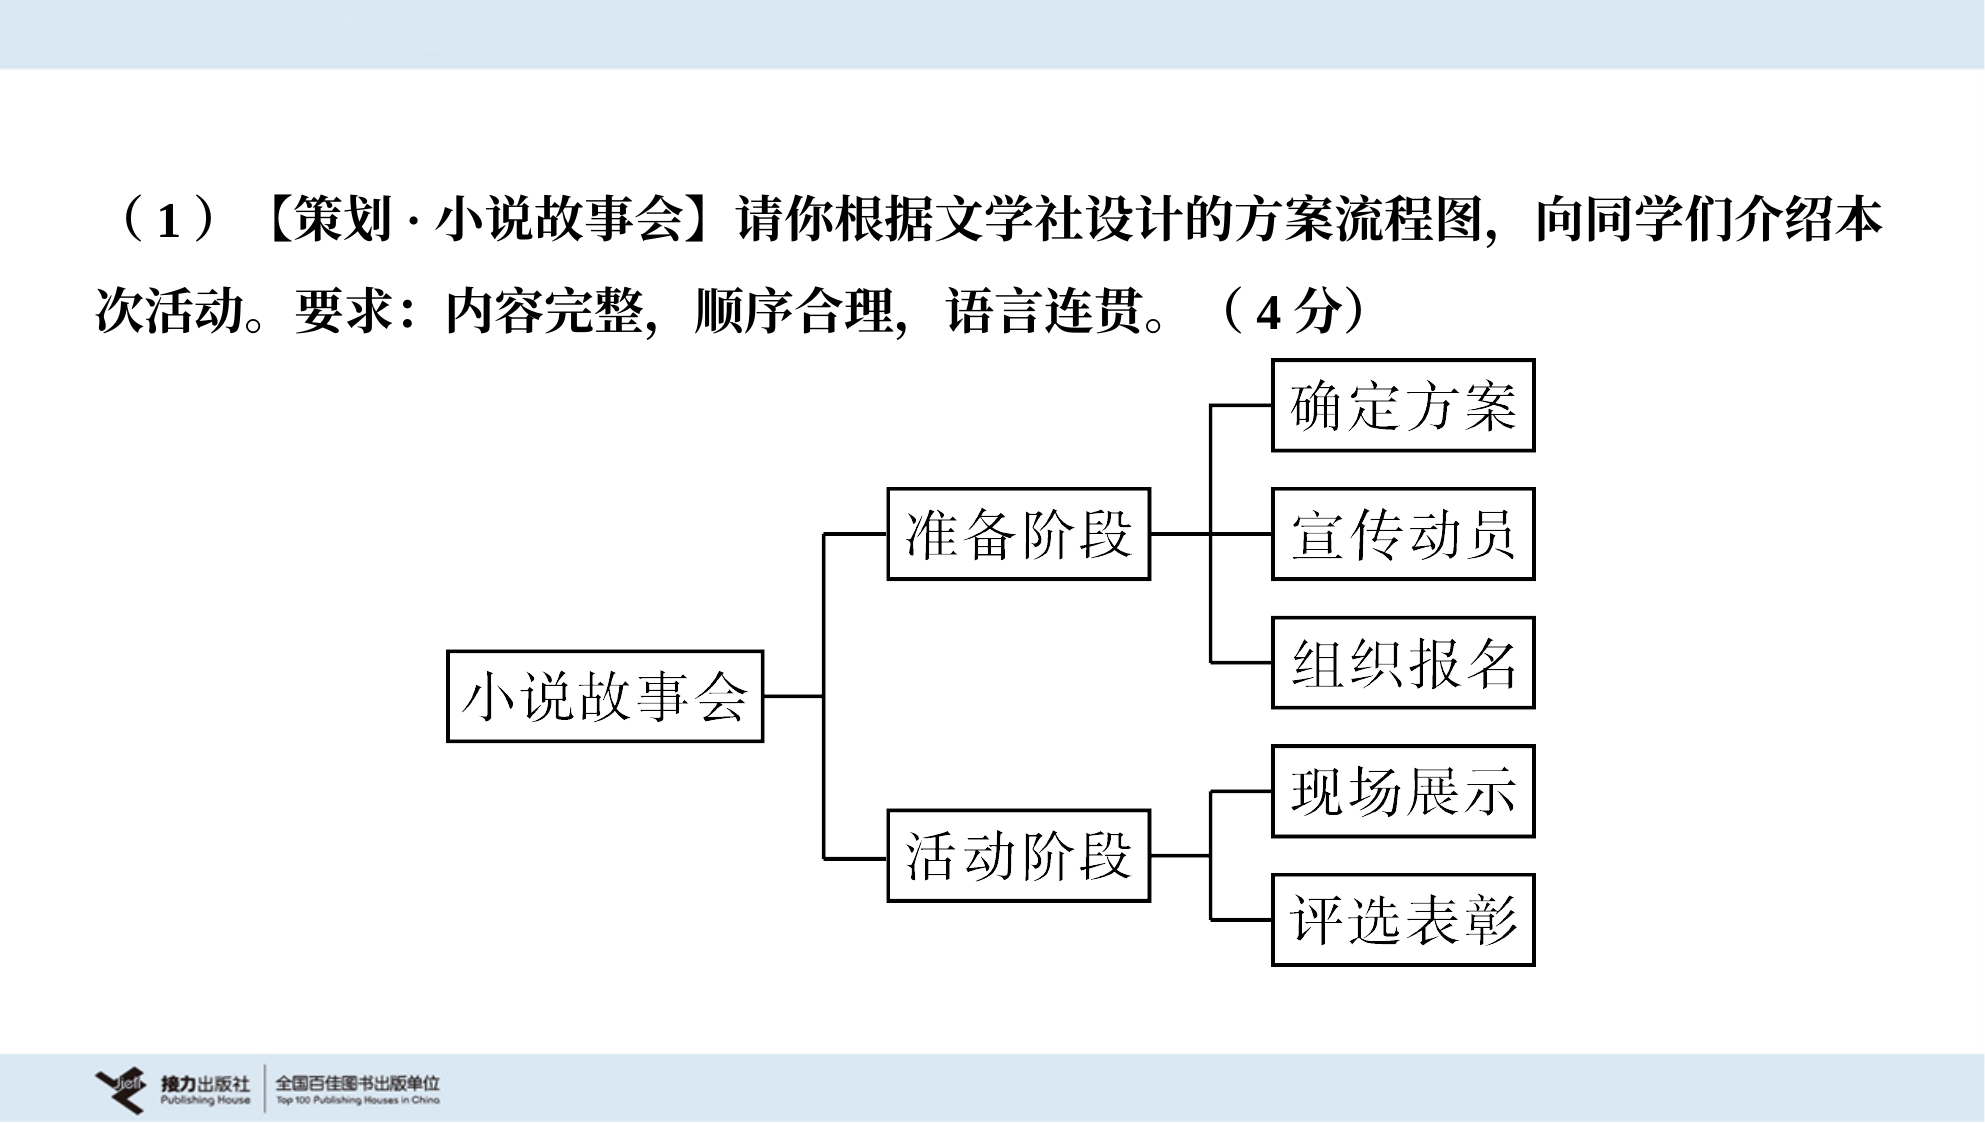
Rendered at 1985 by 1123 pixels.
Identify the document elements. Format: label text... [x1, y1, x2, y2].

picture [0, 0, 1985, 1122]
text_box （1）【策划·小说故事会】请你根据文学社设计的方案流程图，向同学们介绍本 次活动。要求：内容完整，顺序合理，语言连贯。（4分） [94, 155, 1892, 340]
